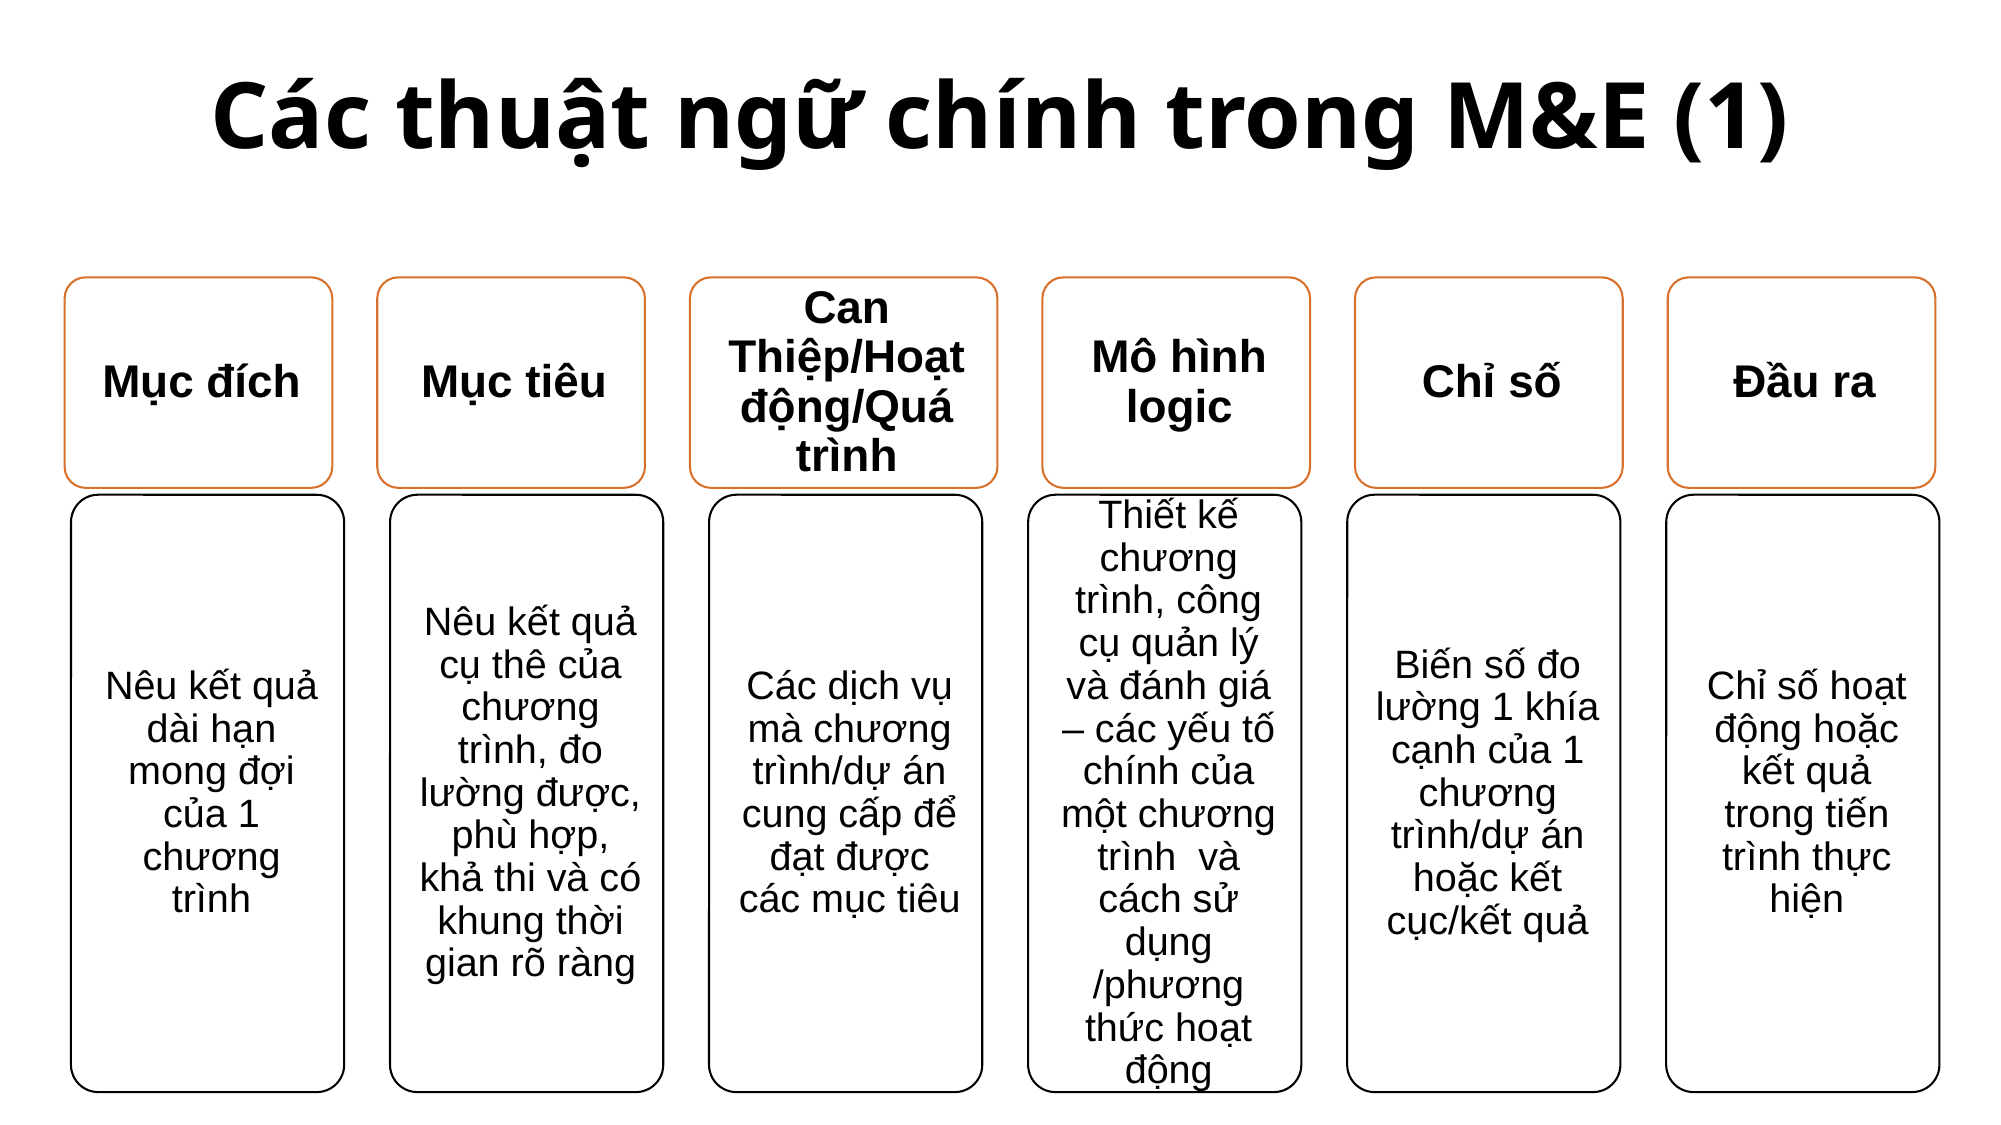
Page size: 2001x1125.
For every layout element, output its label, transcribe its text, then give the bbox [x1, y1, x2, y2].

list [64, 277, 1936, 488]
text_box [69, 494, 1941, 1093]
slide_number 6 [1412, 1093, 1863, 1103]
title Các thuật ngữ chính trong M&E (1) [137, 9, 1863, 228]
